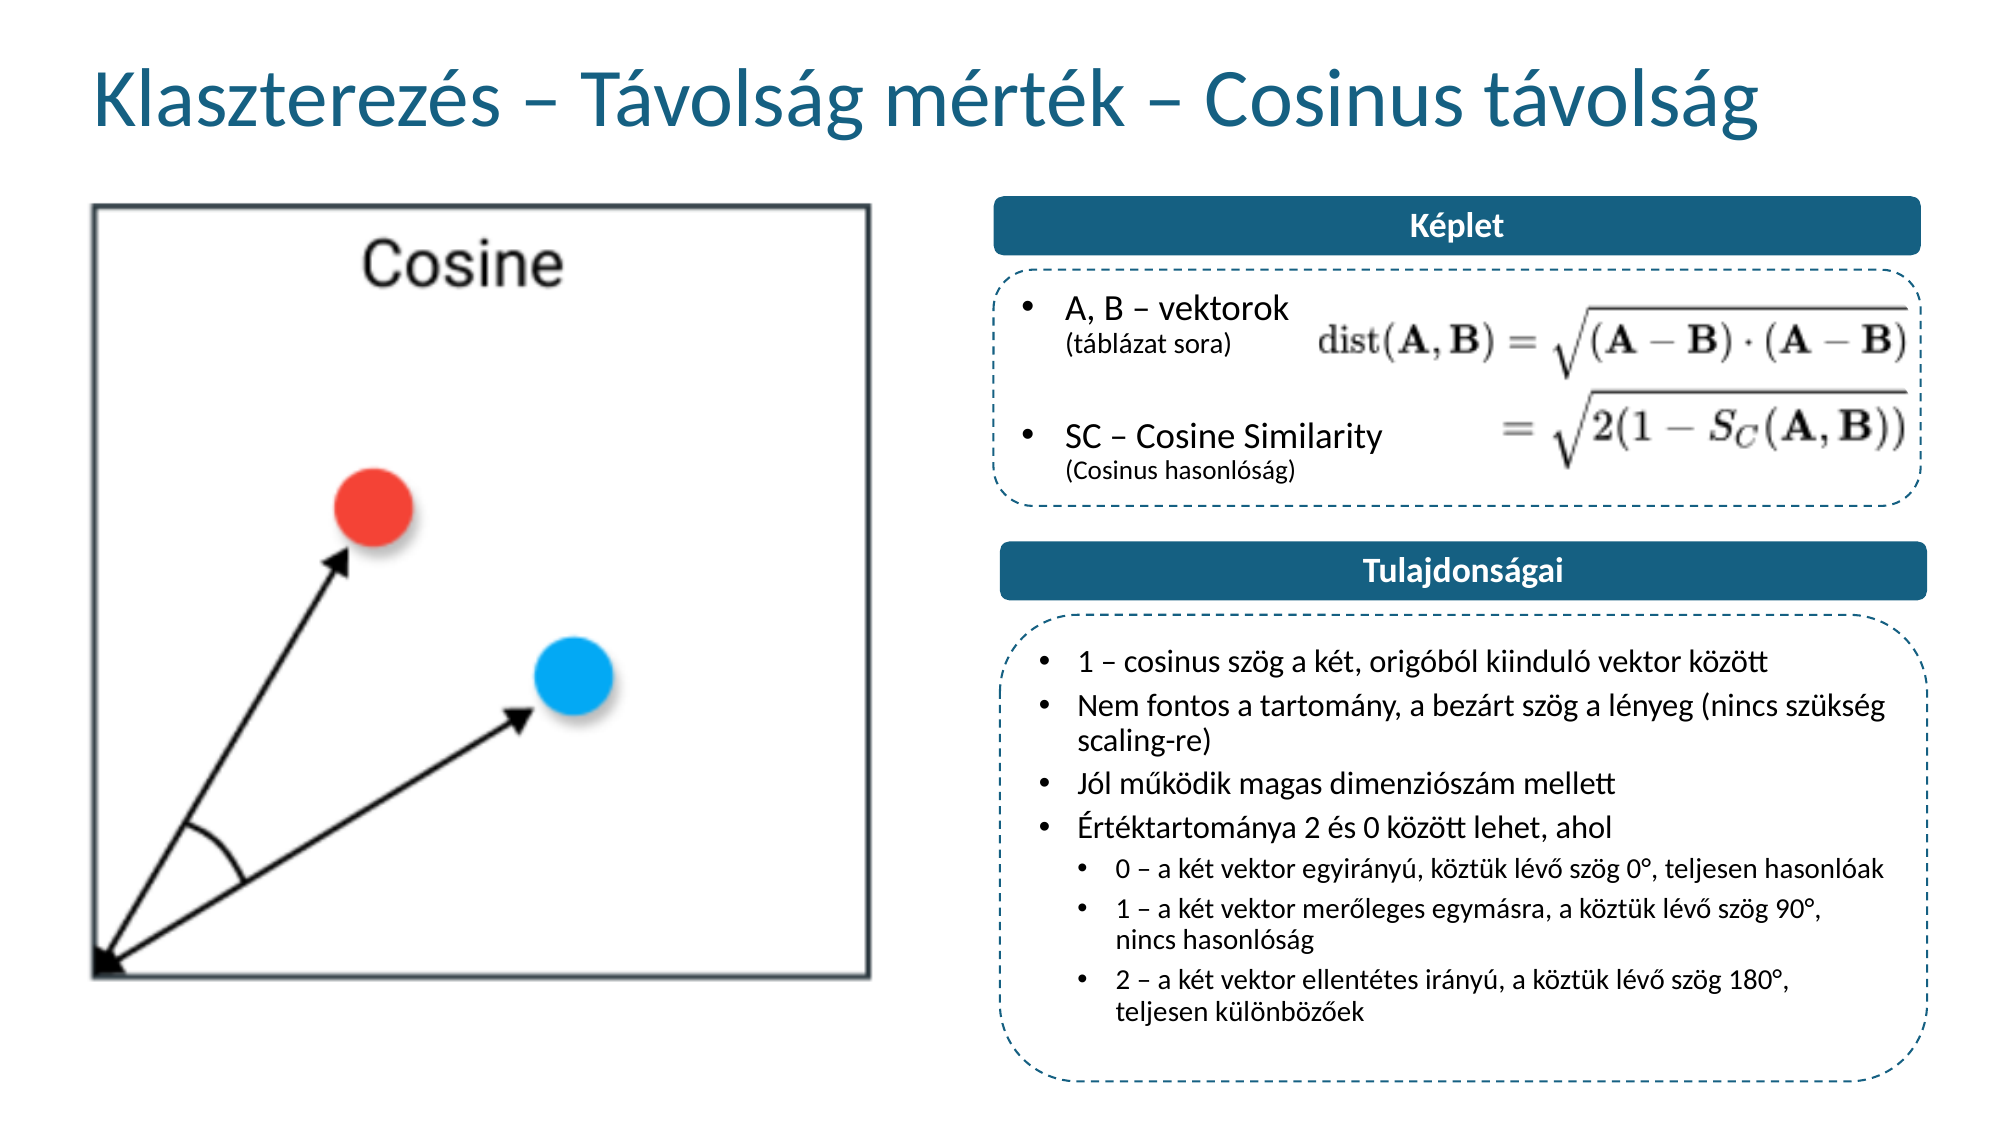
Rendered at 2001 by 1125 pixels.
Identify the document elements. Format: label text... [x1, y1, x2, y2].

text_box Képlet [993, 196, 1921, 256]
text_box Tulajdonságai [999, 541, 1928, 601]
title Klaszterezés – Távolság mérték – Cosinus távolság [78, 59, 1978, 140]
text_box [1318, 300, 1910, 475]
text_box 1 – cosinus szög a két, origóból kiinduló vektor között Nem fontos a tartomány, a bezárt szög a lényeg (nincs szükség scaling-re) Jól működik magas dimenziószám mellett Értéktartománya 2 és 0 között lehet, ahol 0 – a két vektor egyirányú, köztük lévő szög 0°, teljesen hasonlóak 1 – a két vektor merőleges egymásra, a köztük lévő szög 90°, nincs hasonlóság 2 – a két vektor ellentétes irányú, a köztük lévő szög 180°, teljesen különbözőek [999, 614, 1928, 1082]
picture [78, 195, 892, 994]
text_box A, B – vektorok (táblázat sora) SC – Cosine Similarity (Cosinus hasonlóság) [993, 269, 1921, 506]
